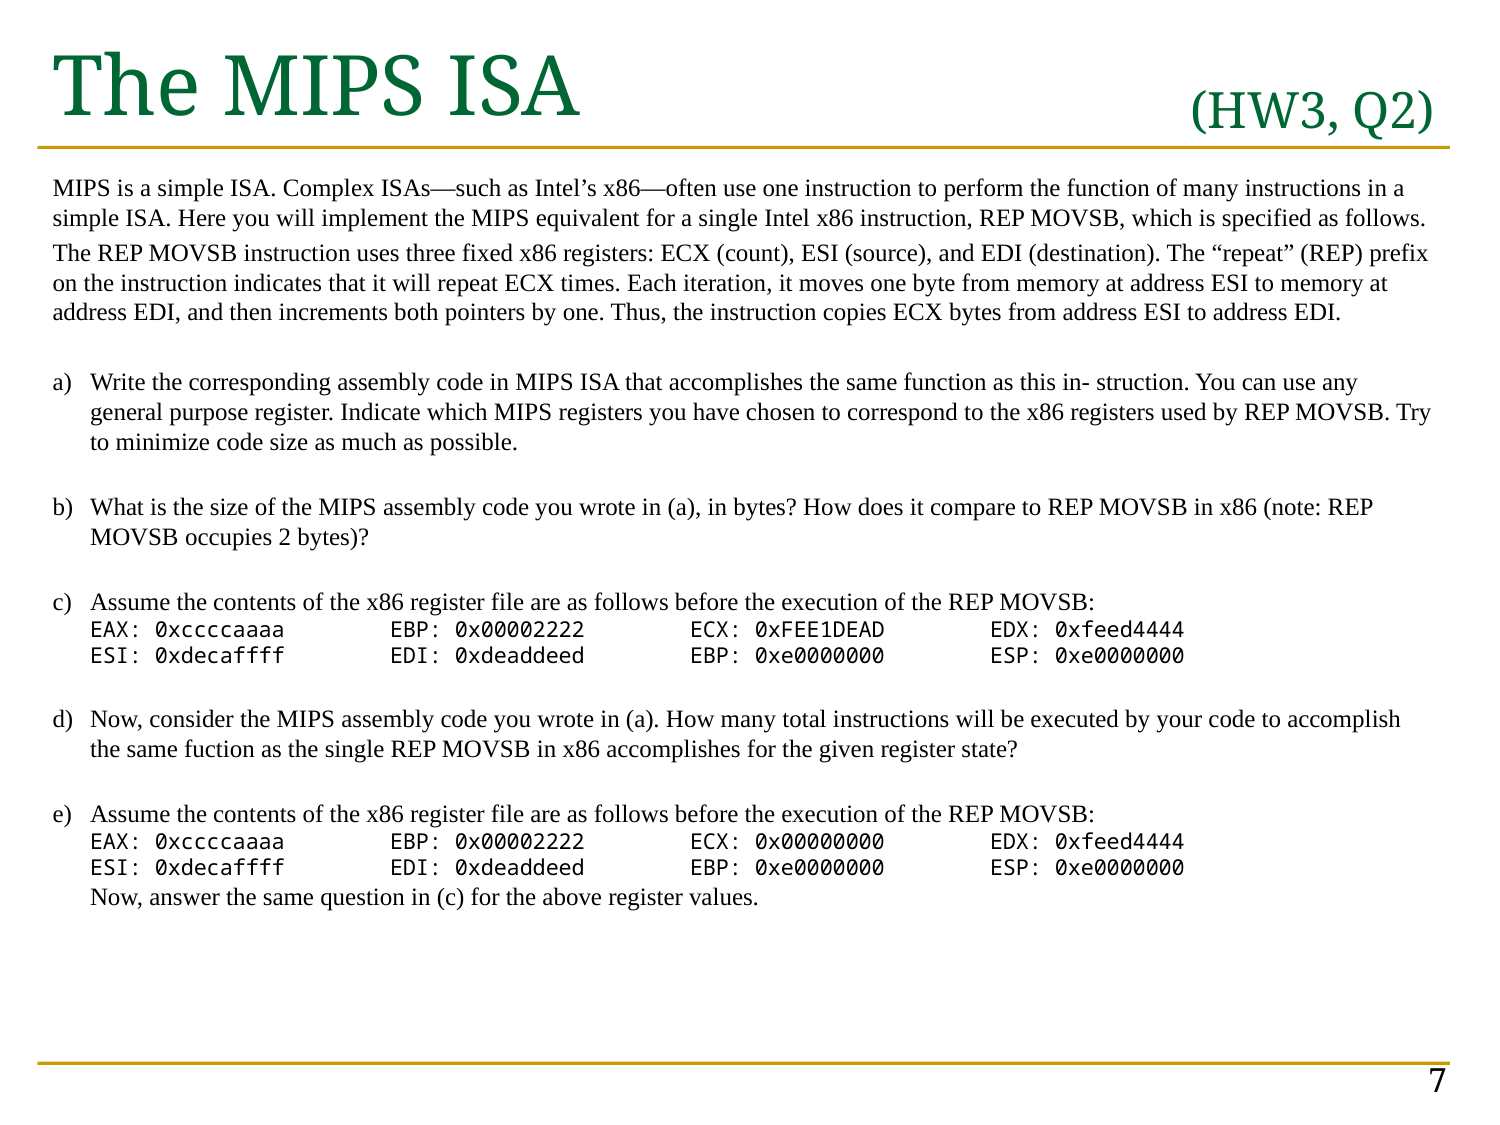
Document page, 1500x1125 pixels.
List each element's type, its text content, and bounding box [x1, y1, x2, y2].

text_box (HW3, Q2) [1149, 71, 1450, 147]
title The MIPS ISA [37, 24, 1450, 163]
list MIPS is a simple ISA. Complex ISAs—such as Intel’s x86—often use one instruction to perform the function of many instructions in a simple ISA. Here you will implement the MIPS equivalent for a single Intel x86 instruction, REP MOVSB, which is specified as follows. The REP MOVSB instruction uses three fixed x86 registers: ECX (count), ESI (source), and EDI (destination). The “repeat” (REP) prefix on the instruction indicates that it will repeat ECX times. Each iteration, it moves one byte from memory at address ESI to memory at address EDI, and then increments both pointers by one. Thus, the instruction copies ECX bytes from address ESI to address EDI. Write the corresponding assembly code in MIPS ISA that accomplishes the same function as this in- struction. You can use any general purpose register. Indicate which MIPS registers you have chosen to correspond to the x86 registers used by REP MOVSB. Try to minimize code size as much as possible. What is the size of the MIPS assembly code you wrote in (a), in bytes? How does it compare to REP MOVSB in x86 (note: REP MOVSB occupies 2 bytes)? Assume the contents of the x86 register file are as follows before the execution of the REP MOVSB: EAX: 0xccccaaaa EBP: 0x00002222 ECX: 0xFEE1DEAD EDX: 0xfeed4444 ESI: 0xdecaffff EDI: 0xdeaddeed EBP: 0xe0000000 ESP: 0xe0000000 Now, consider the MIPS assembly code you wrote in (a). How many total instructions will be executed by your code to accomplish the same fuction as the single REP MOVSB in x86 accomplishes for the given register state? Assume the contents of the x86 register file are as follows before the execution of the REP MOVSB: EAX: 0xccccaaaa EBP: 0x00002222 ECX: 0x00000000 EDX: 0xfeed4444 ESI: 0xdecaffff EDI: 0xdeaddeed EBP: 0xe0000000 ESP: 0xe0000000 Now, answer the same question in (c) for the above register values. [37, 163, 1450, 1016]
slide_number 7 [1111, 1036, 1462, 1112]
